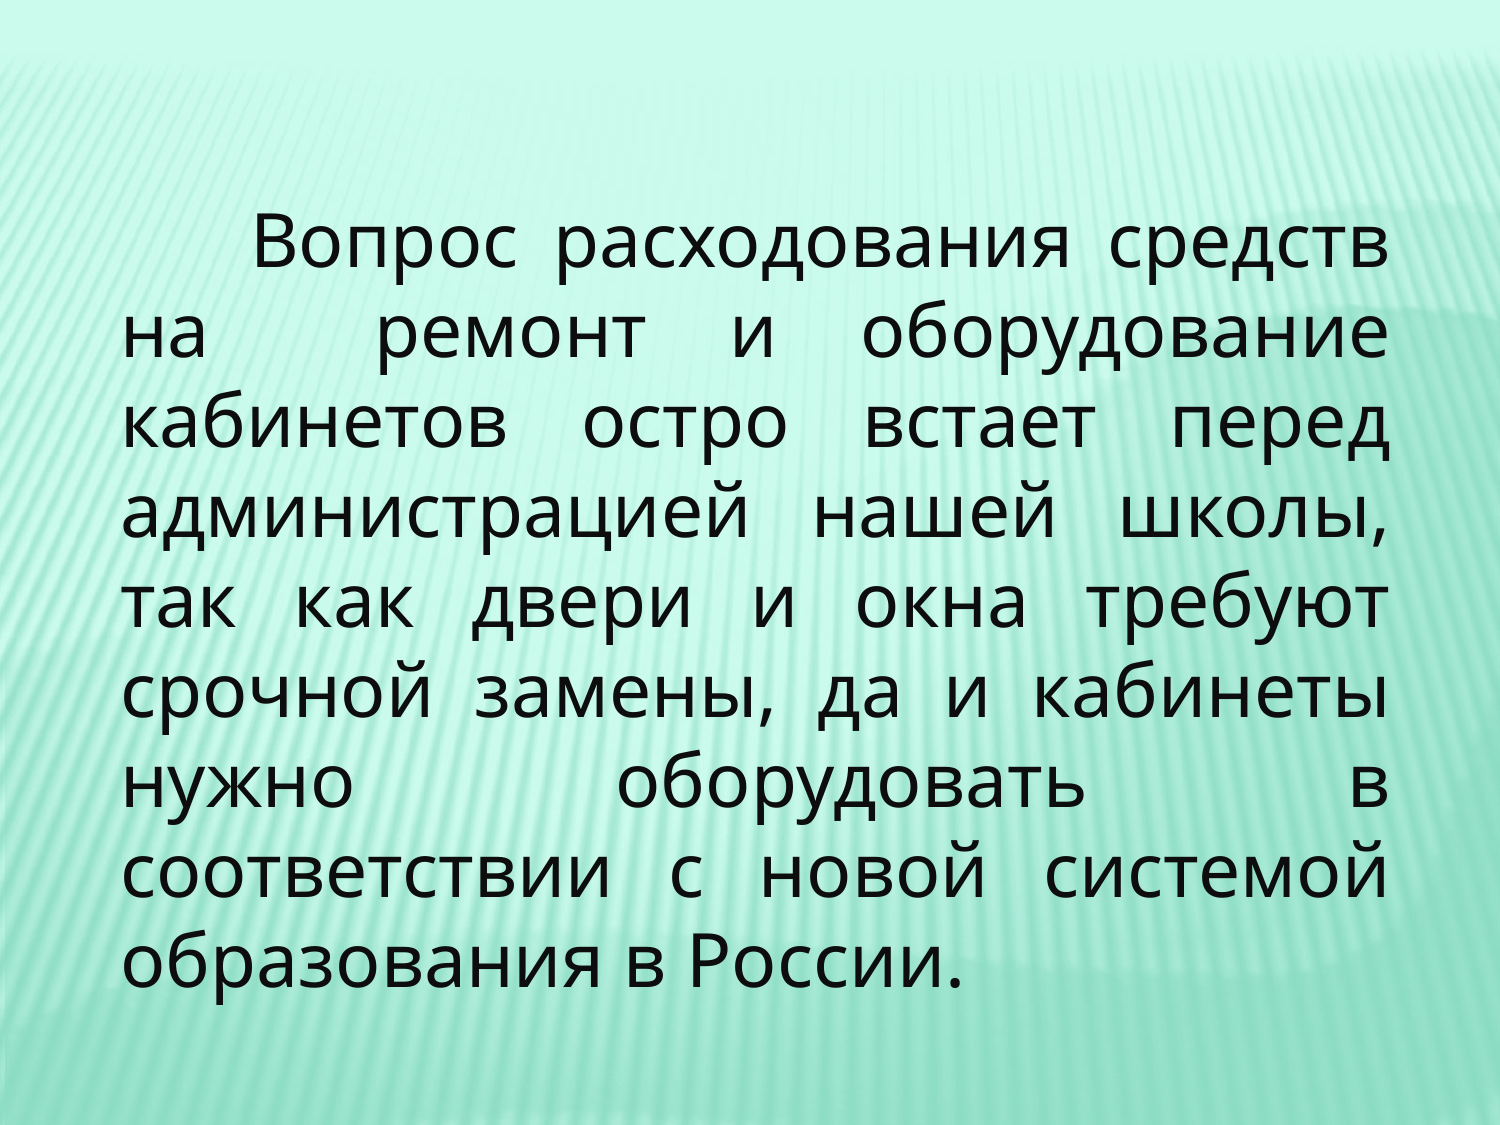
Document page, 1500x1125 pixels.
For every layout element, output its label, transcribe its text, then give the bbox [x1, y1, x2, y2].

title [150, 62, 1500, 786]
text_box Вопрос расходования средств на ремонт и оборудование кабинетов остро встает перед администрацией нашей школы, так как двери и окна требуют срочной замены, да и кабинеты нужно оборудовать в соответствии с новой системой образования в России. [105, 105, 1407, 1091]
